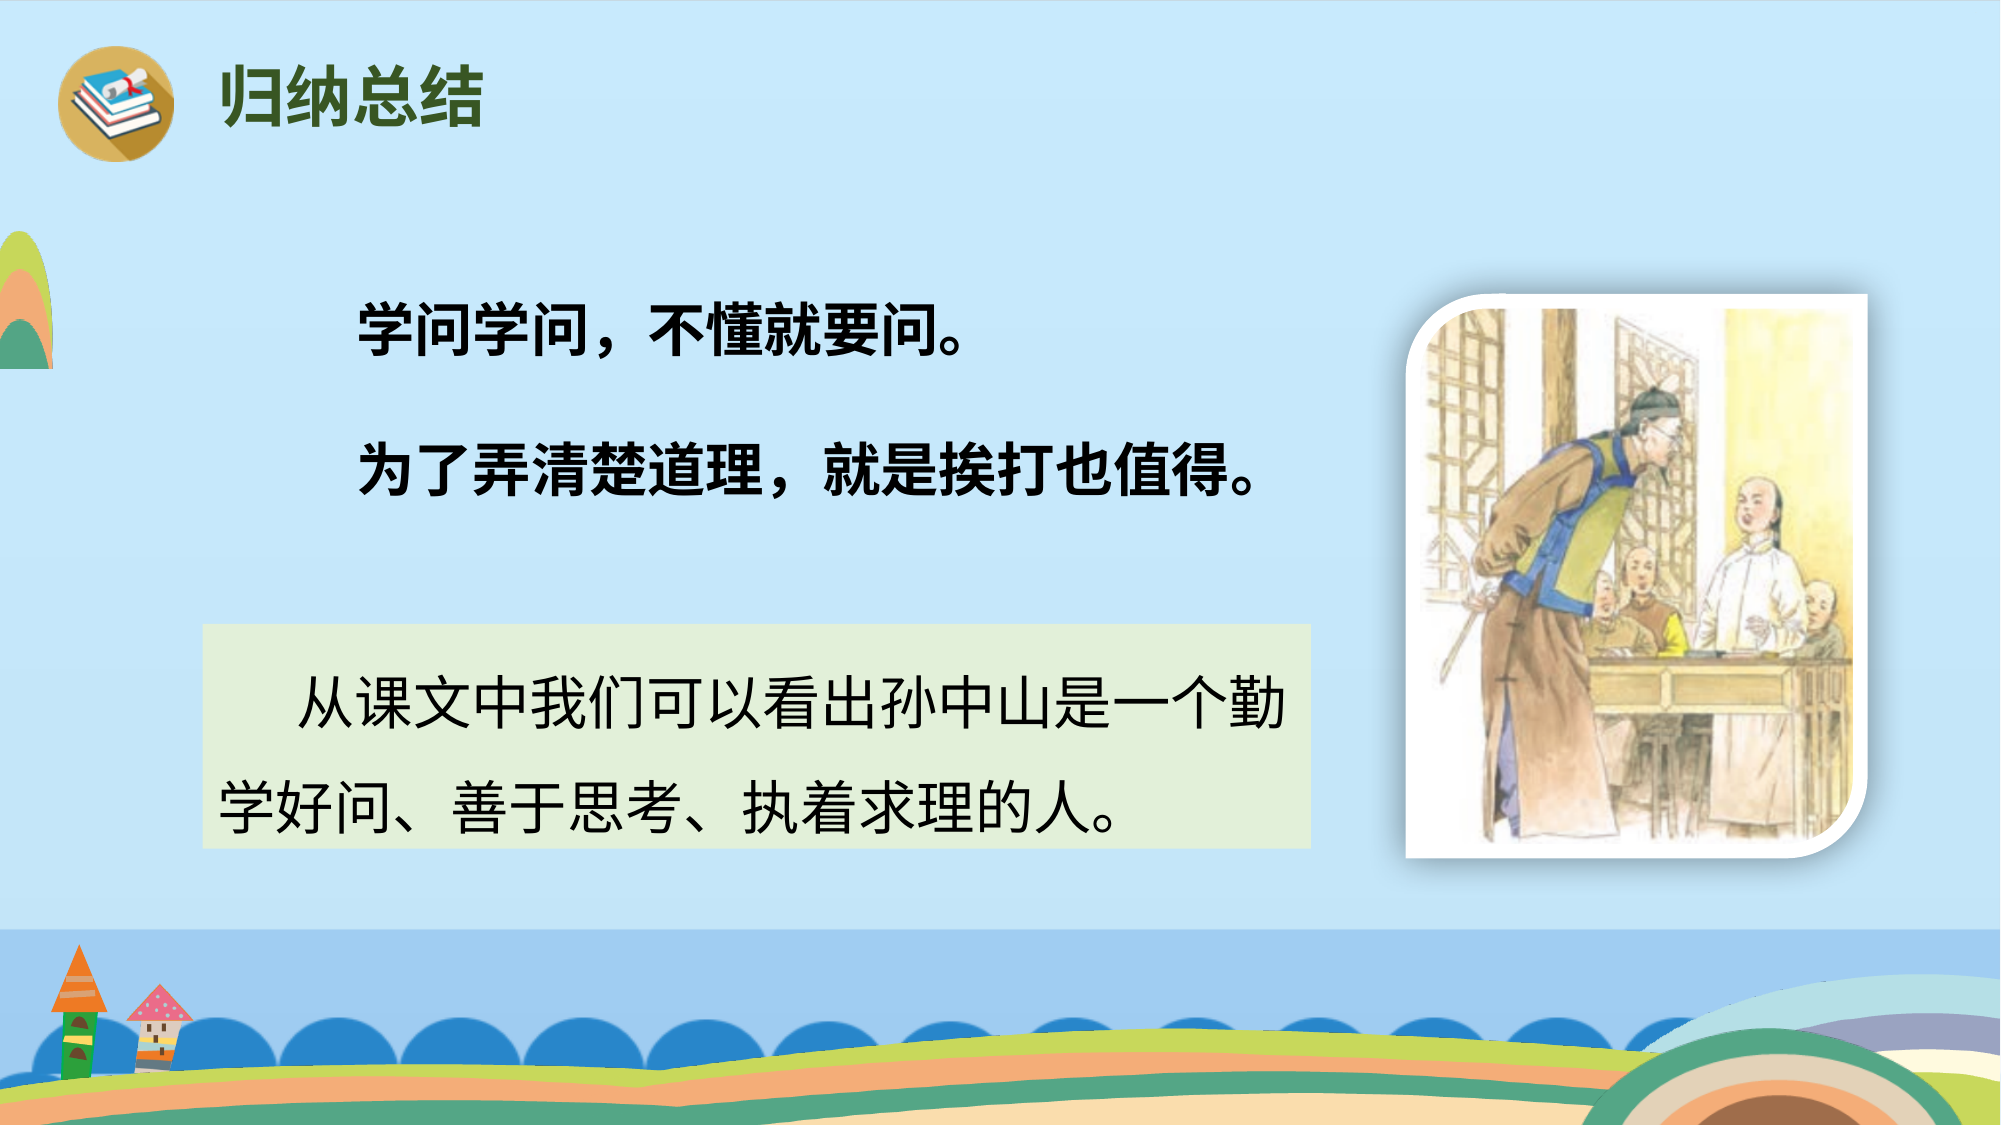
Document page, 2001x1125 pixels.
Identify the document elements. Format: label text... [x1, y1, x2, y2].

picture [0, 0, 2001, 1125]
text_box 从课文中我们可以看出孙中山是一个勤学好问、善于思考、执着求理的人。 [202, 623, 1311, 849]
text_box 学问学问，不懂就要问。 为了弄清楚道理，就是挨打也值得。 [341, 216, 1304, 511]
text_box 归纳总结 [203, 47, 502, 143]
